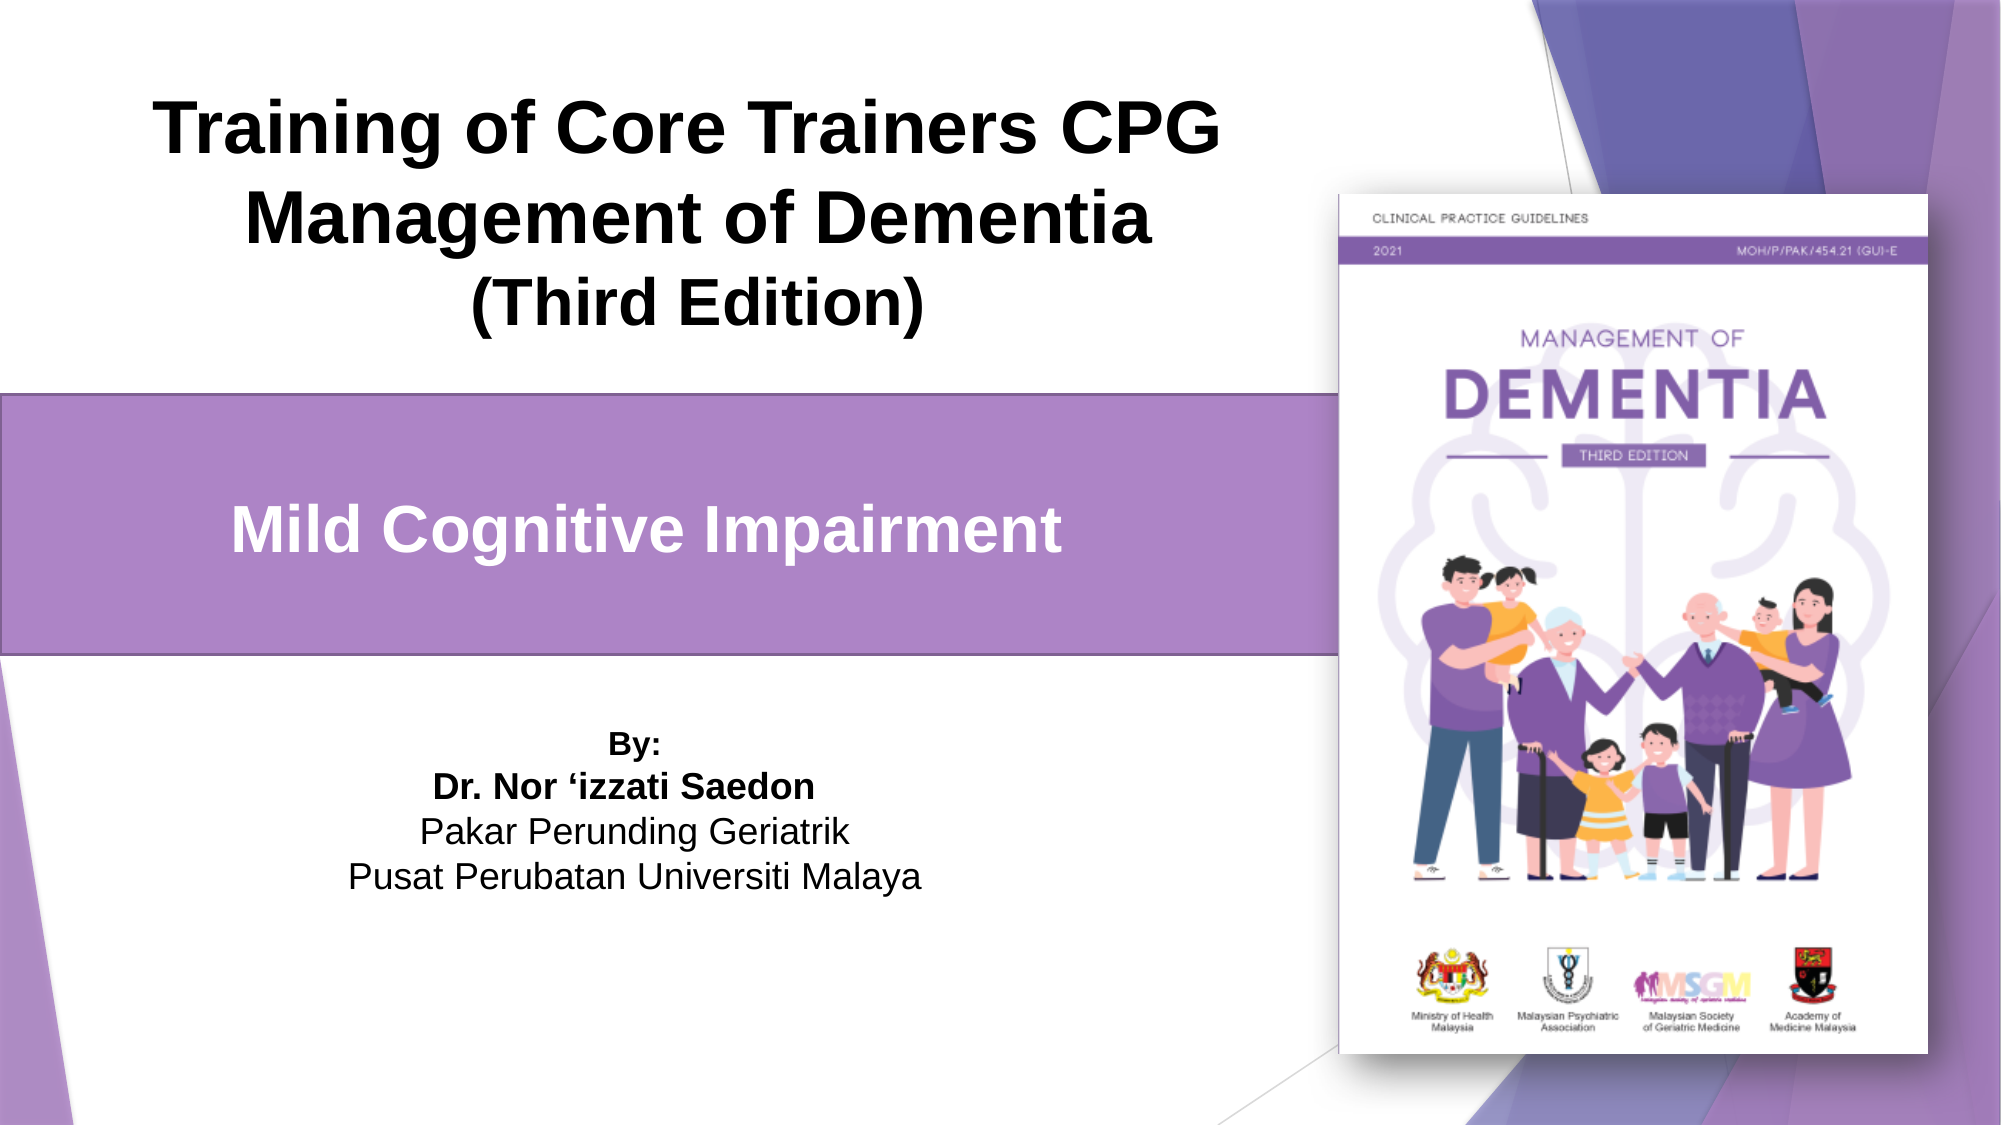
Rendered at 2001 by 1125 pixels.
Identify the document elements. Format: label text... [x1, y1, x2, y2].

text_box [0, 393, 1320, 656]
text_box Training of Core Trainers CPG Management of Dementia (Third Edition) [25, 71, 1372, 392]
text_box By: Dr. Nor ‘izzati Saedon Pakar Perunding Geriatrik Pusat Perubatan Universiti Malaya [72, 714, 1198, 905]
picture [1337, 194, 1929, 1055]
text_box Mild Cognitive Impairment [50, 478, 1244, 574]
